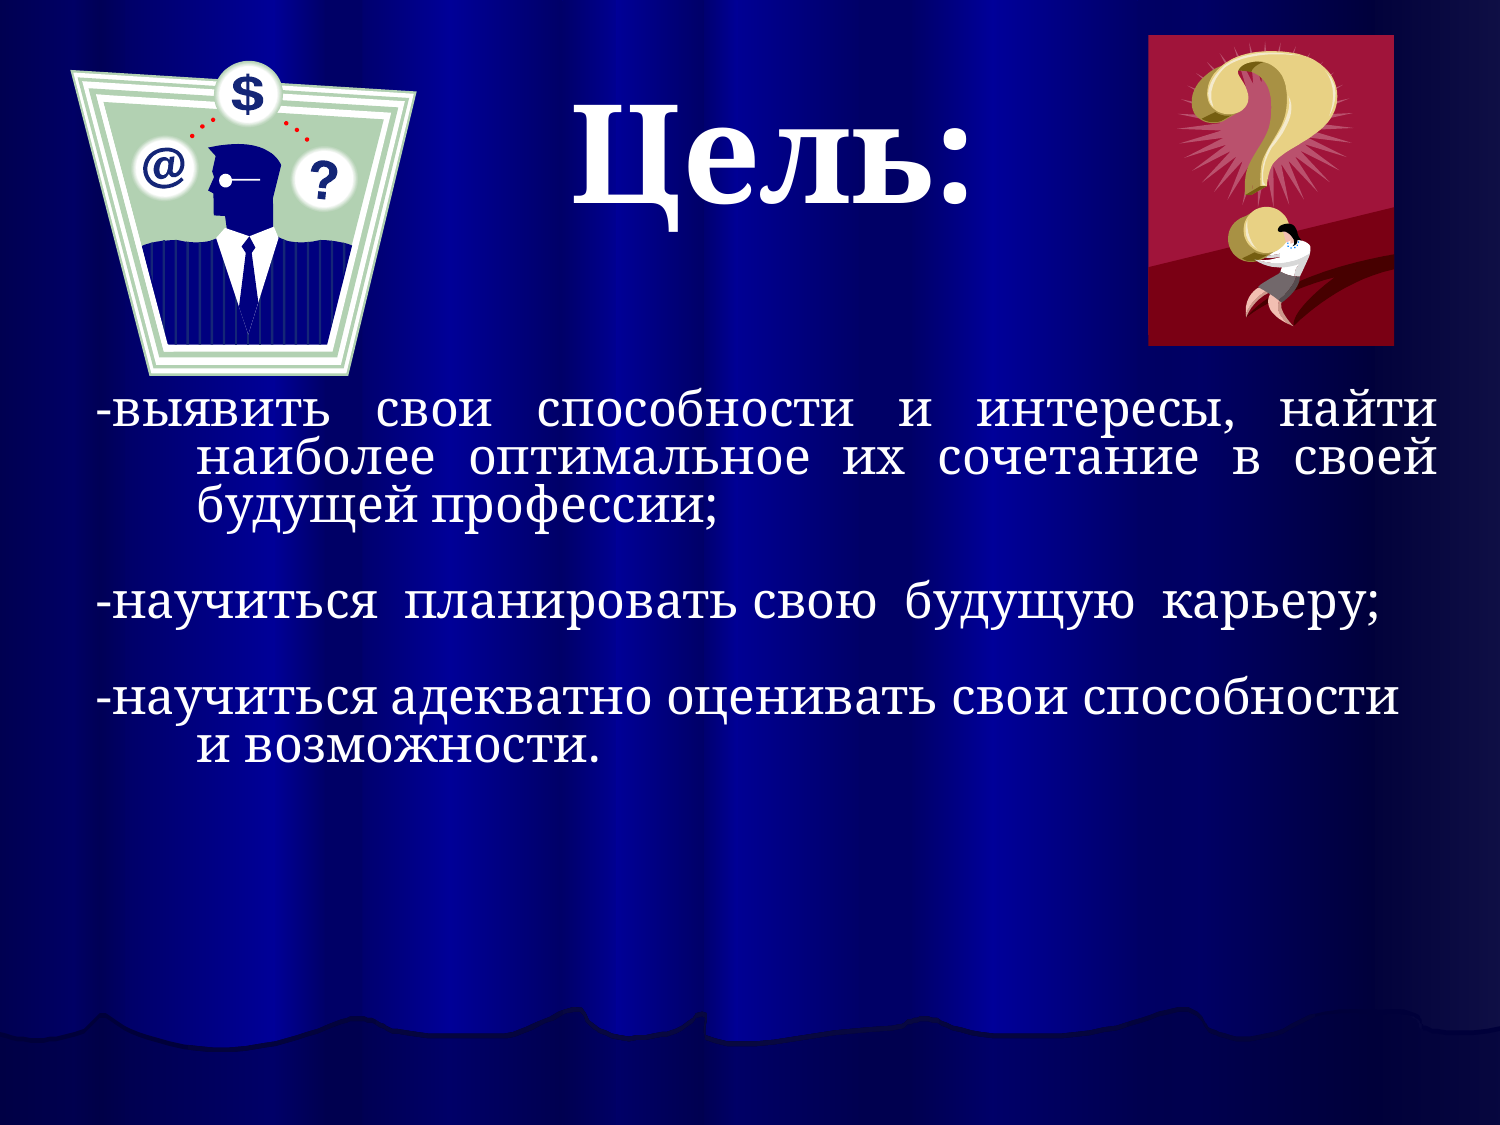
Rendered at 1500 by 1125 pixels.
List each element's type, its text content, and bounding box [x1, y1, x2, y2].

text_box Цель: [419, 58, 1143, 239]
picture [70, 58, 417, 376]
picture [1148, 34, 1395, 346]
text_box -выявить свои способности и интересы, найти наиболее оптимальное их сочетание в своей будущей профессии; -научиться планировать свою будущую карьеру; -научиться адекватно оценивать свои способности и возможности. [82, 381, 1454, 780]
